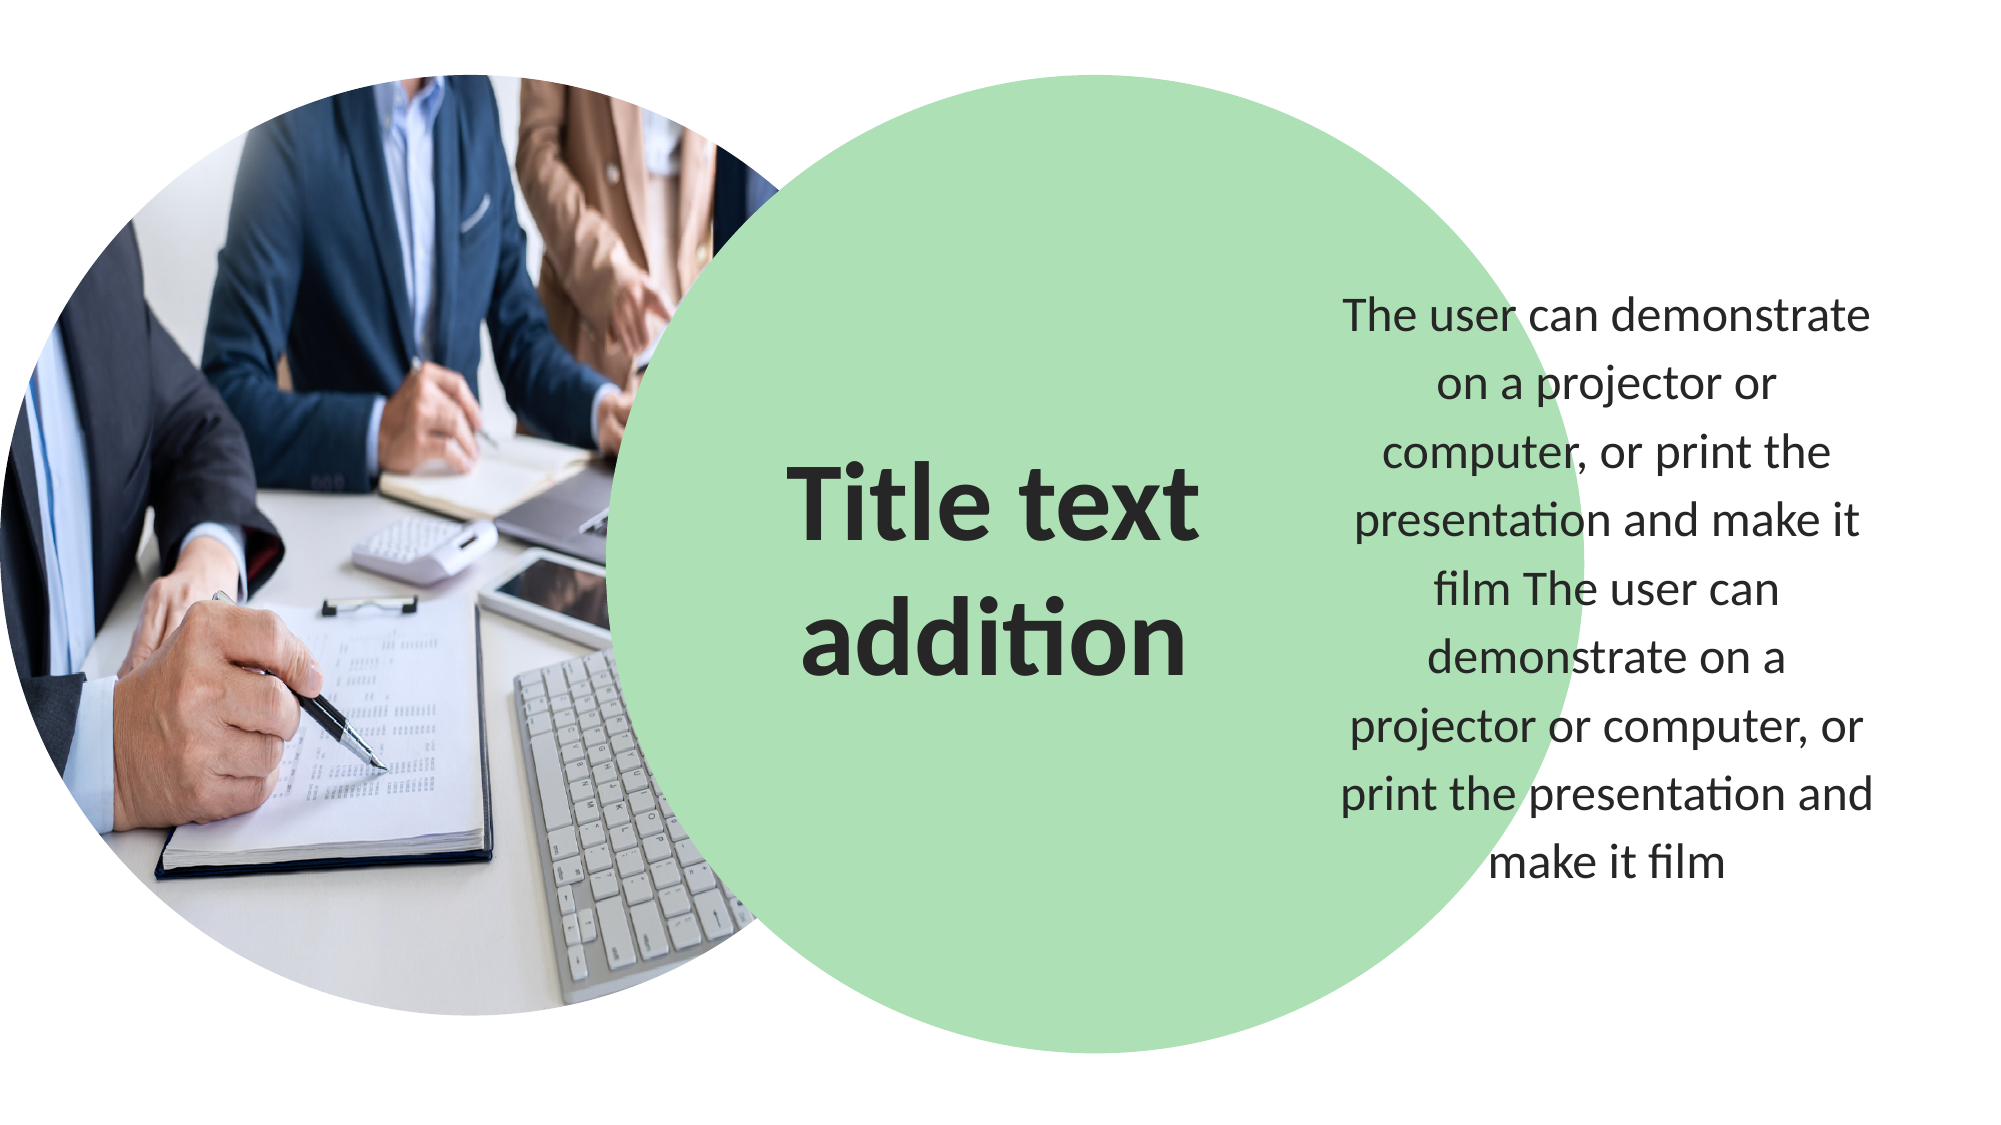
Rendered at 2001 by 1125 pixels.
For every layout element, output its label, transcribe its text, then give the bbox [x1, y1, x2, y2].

text_box [604, 73, 1484, 1055]
text_box Title text addition [752, 420, 1237, 705]
text_box [0, 73, 779, 1017]
text_box The user can demonstrate on a projector or computer, or print the presentation and make it film The user can demonstrate on a projector or computer, or print the presentation and make it film [1323, 265, 1891, 965]
